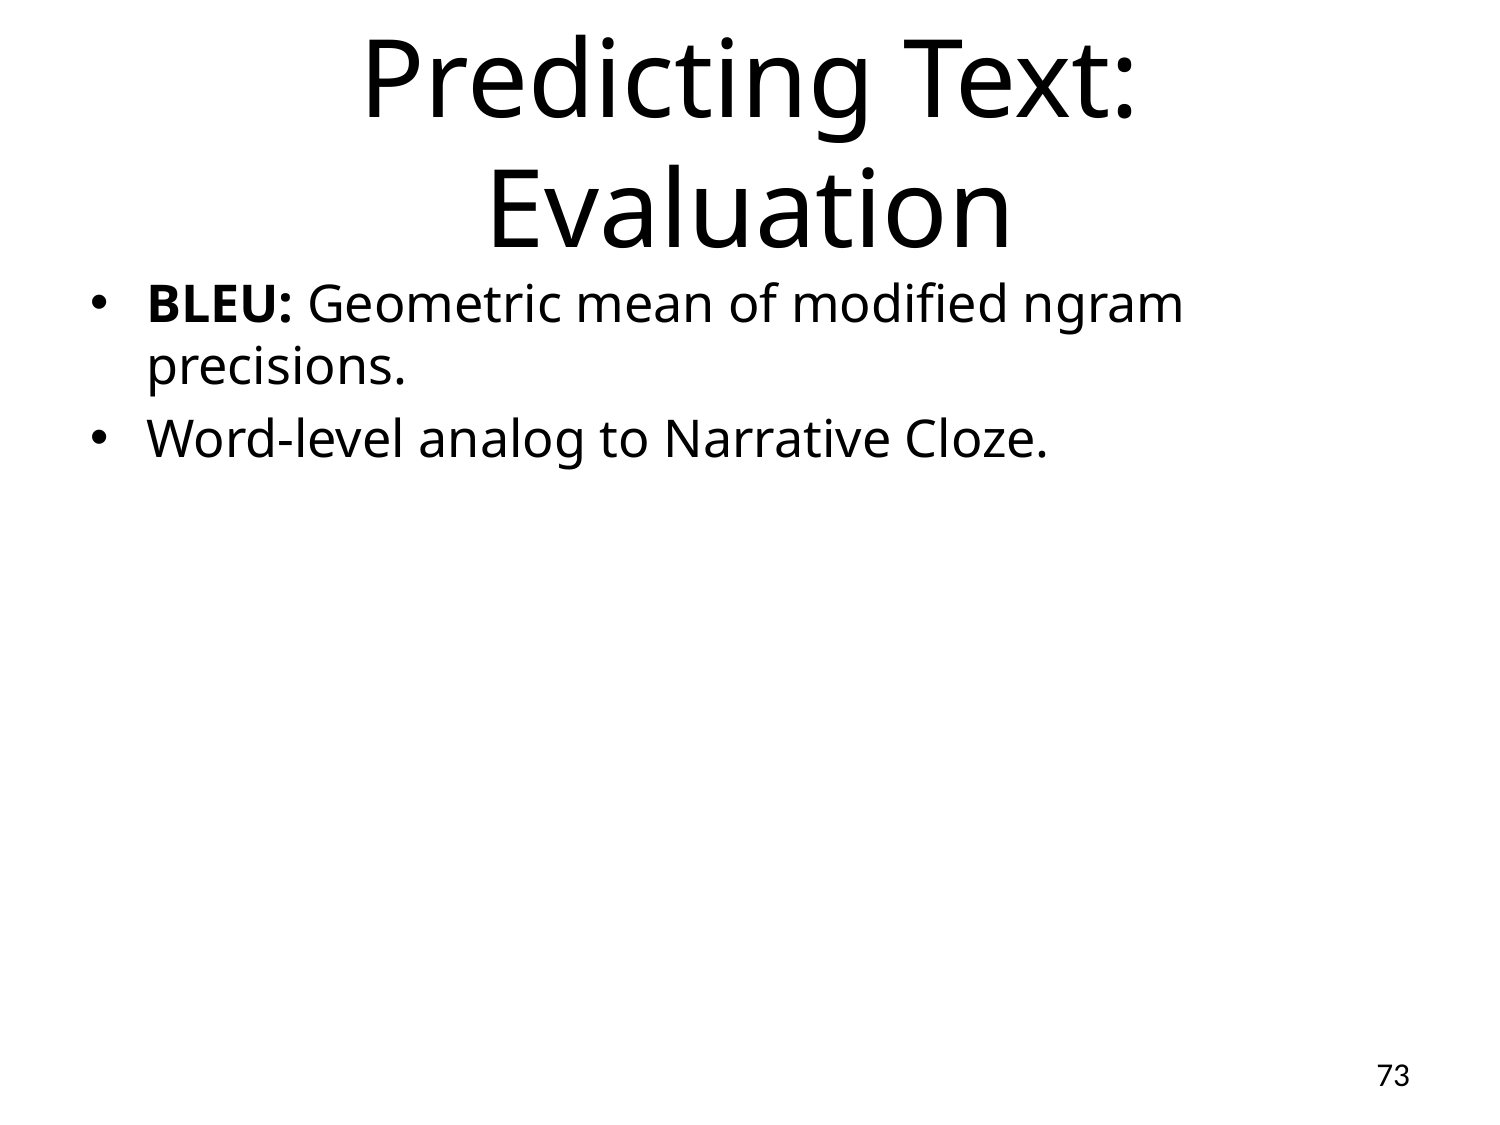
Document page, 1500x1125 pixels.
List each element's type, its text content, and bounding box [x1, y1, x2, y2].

list BLEU: Geometric mean of modified ngram precisions. Word-level analog to Narrative Cloze. [75, 262, 1425, 1005]
title Predicting Text: Evaluation [75, 45, 1425, 233]
slide_number 73 [1074, 1042, 1425, 1103]
